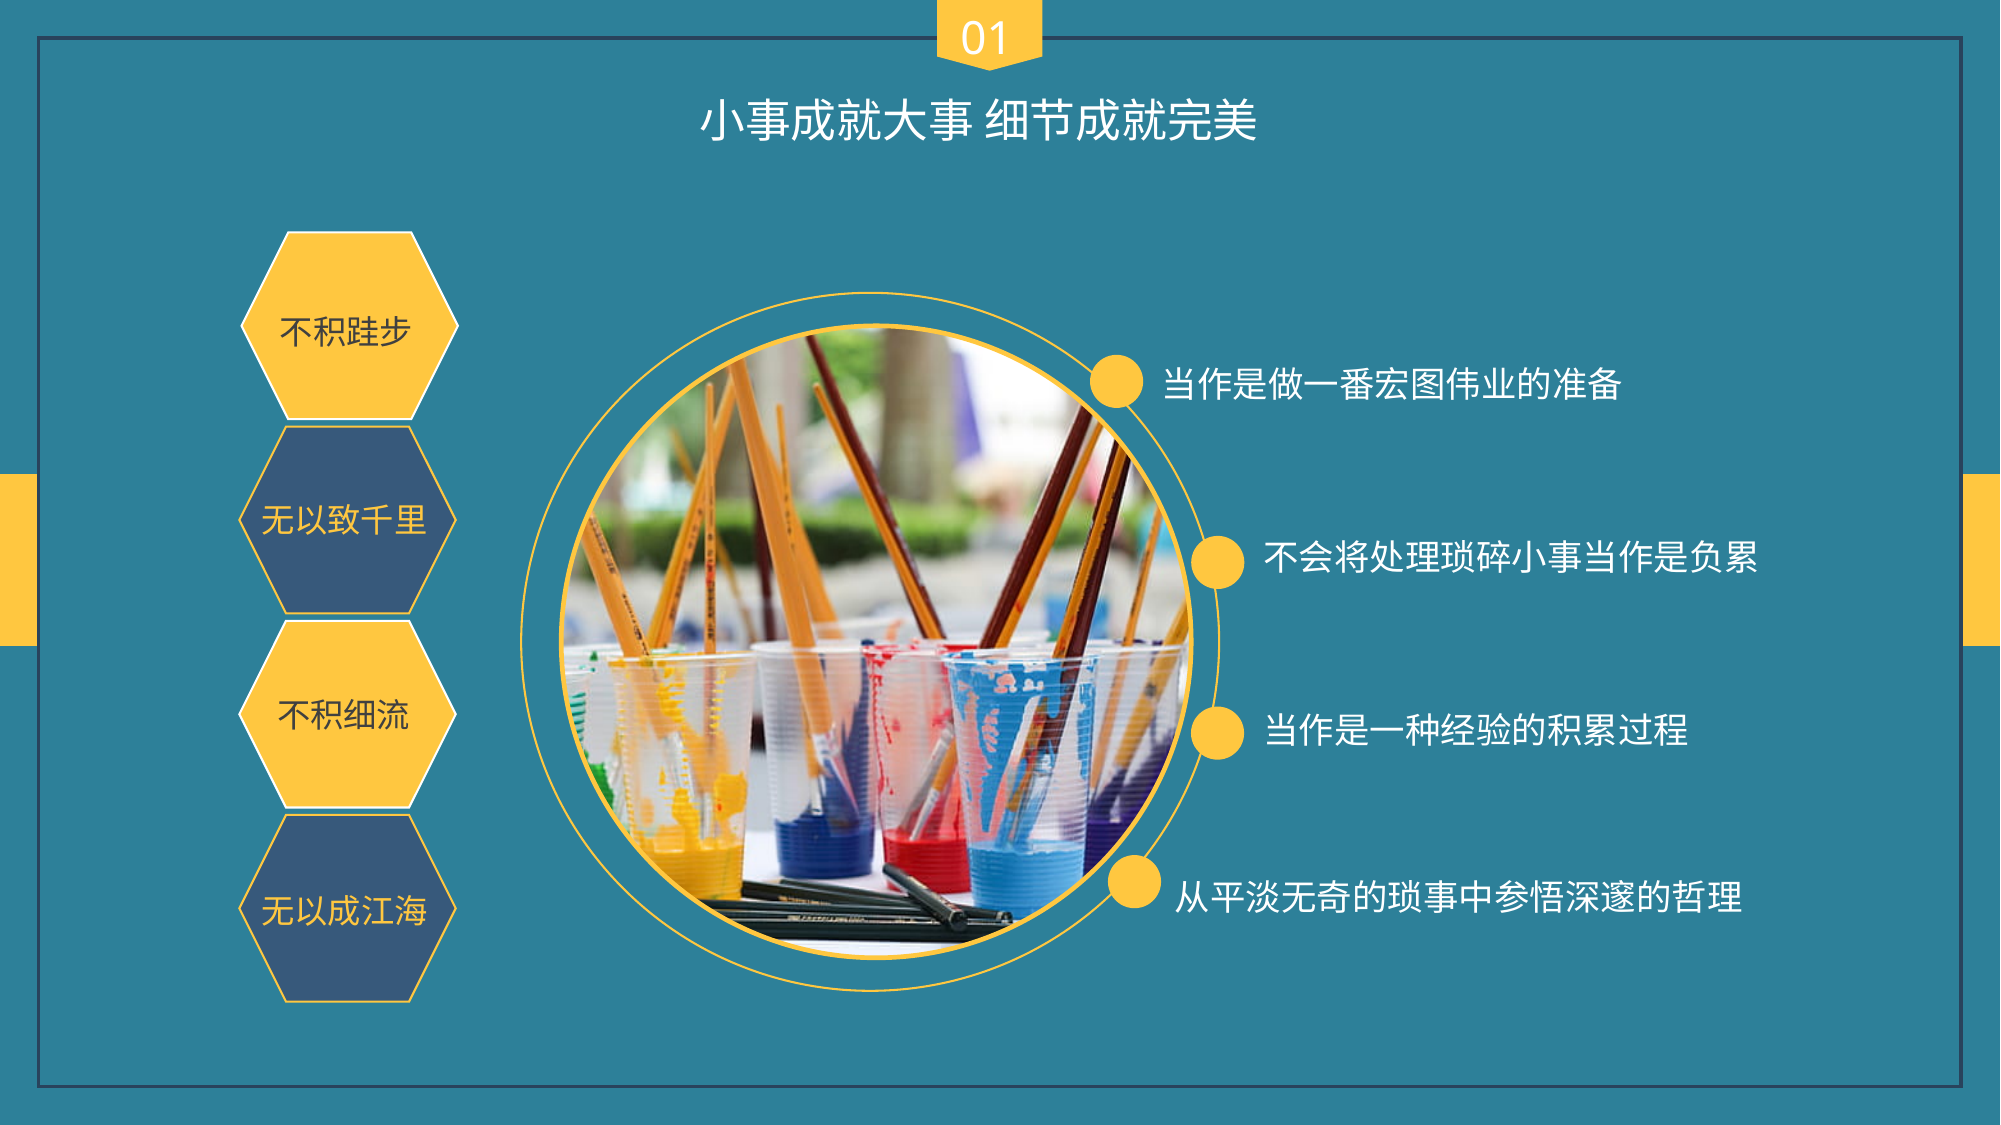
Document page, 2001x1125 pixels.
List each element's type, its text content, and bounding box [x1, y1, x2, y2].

text_box [1192, 534, 1246, 591]
text_box [1192, 504, 1205, 550]
text_box [721, 291, 1019, 325]
text_box 不会将处理琐碎小事当作是负累 [1248, 527, 1889, 586]
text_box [937, 0, 1058, 72]
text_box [239, 620, 481, 808]
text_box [239, 426, 507, 614]
picture [561, 325, 1192, 958]
text_box [1192, 746, 1202, 780]
text_box 当作是一种经验的积累过程 [1248, 700, 1778, 759]
text_box [520, 477, 561, 806]
text_box 从平淡无奇的琐事中参悟深邃的哲理 [1192, 867, 1867, 926]
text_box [241, 232, 517, 420]
text_box [720, 958, 1021, 992]
text_box [1192, 575, 1221, 720]
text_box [239, 814, 466, 1002]
text_box 小事成就大事 细节成就完美 [684, 84, 1315, 155]
text_box 当作是做一番宏图伟业的准备 [1192, 354, 1649, 413]
text_box [1192, 705, 1246, 761]
